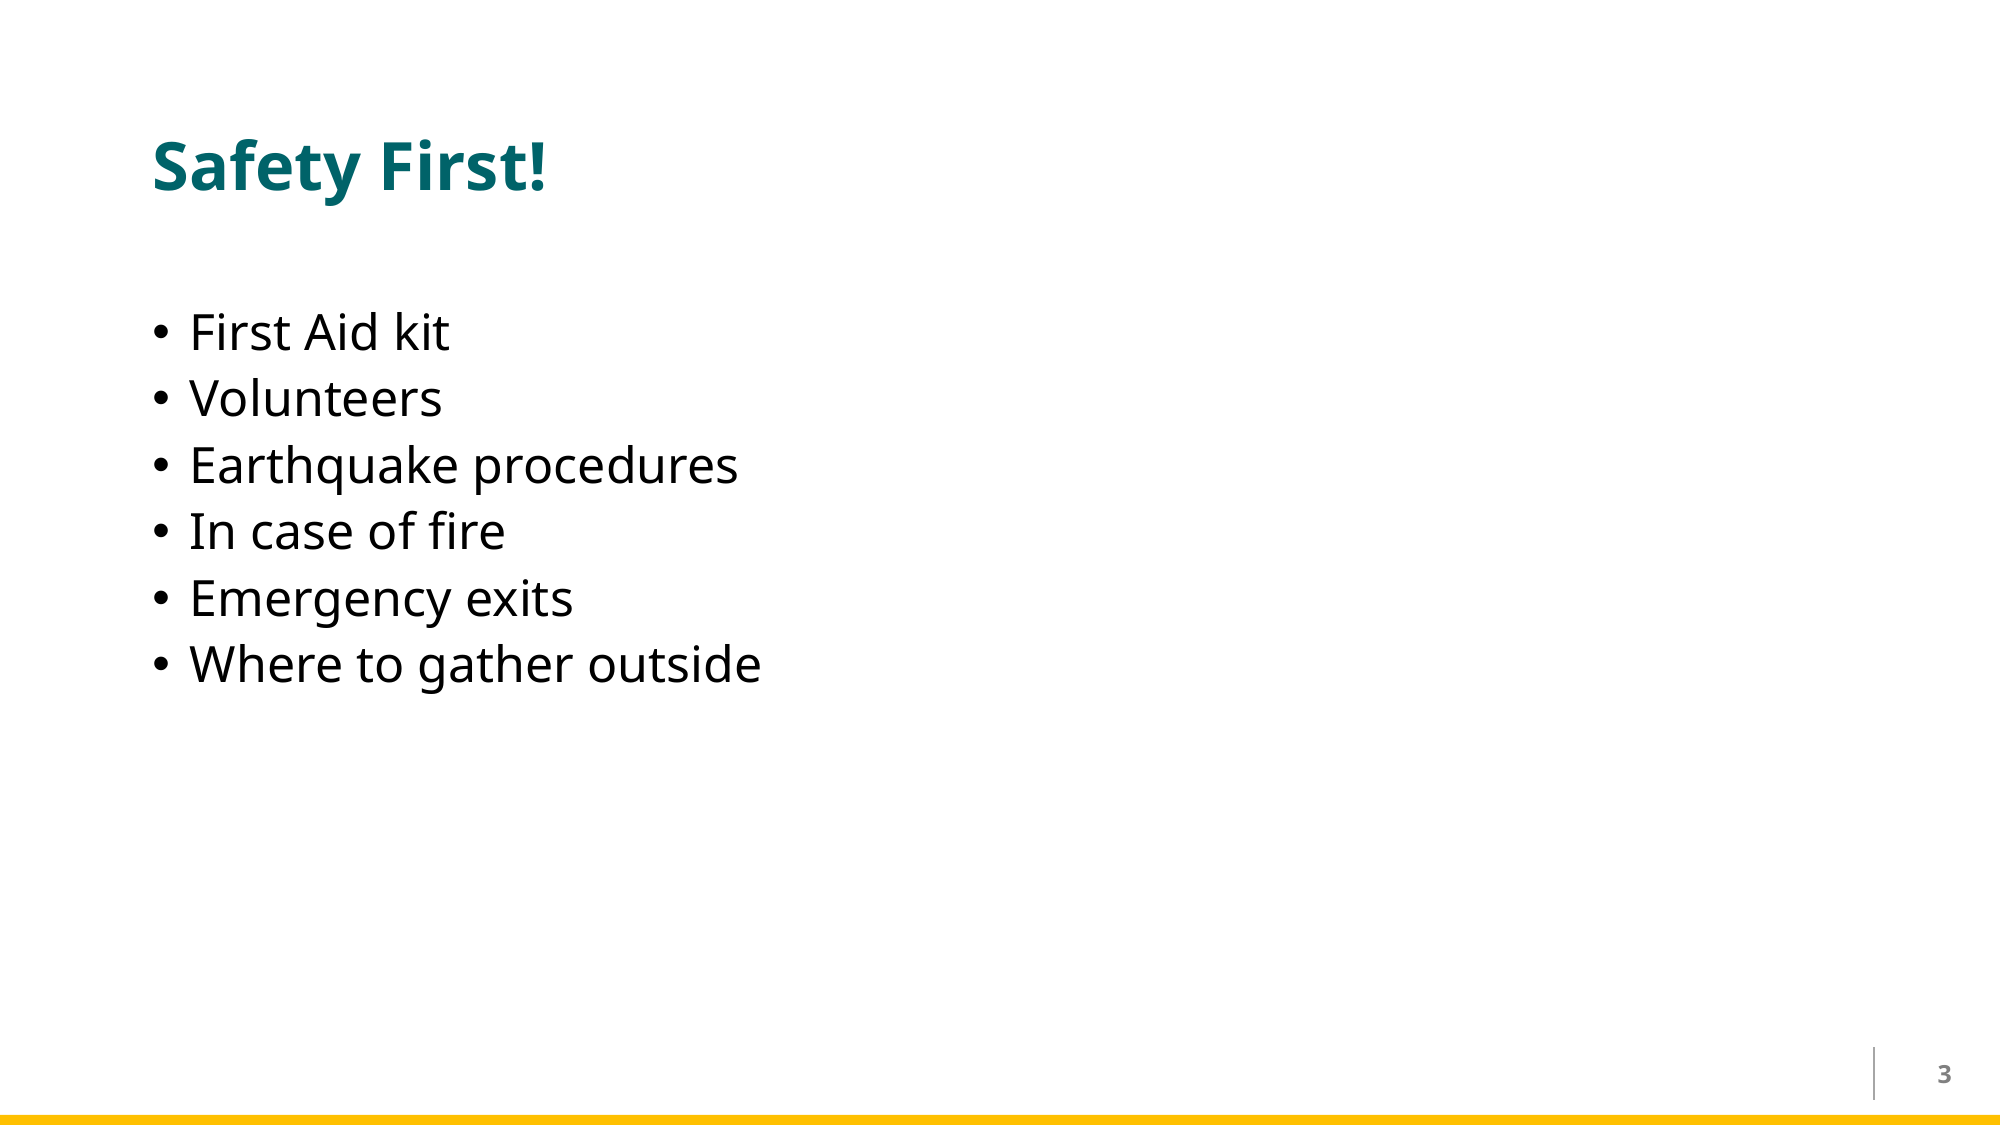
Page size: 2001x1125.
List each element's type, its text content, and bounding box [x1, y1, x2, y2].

list First Aid kit Volunteers Earthquake procedures In case of fire Emergency exits Where to gather outside [137, 299, 1863, 1014]
title Safety First! [137, 59, 1863, 278]
